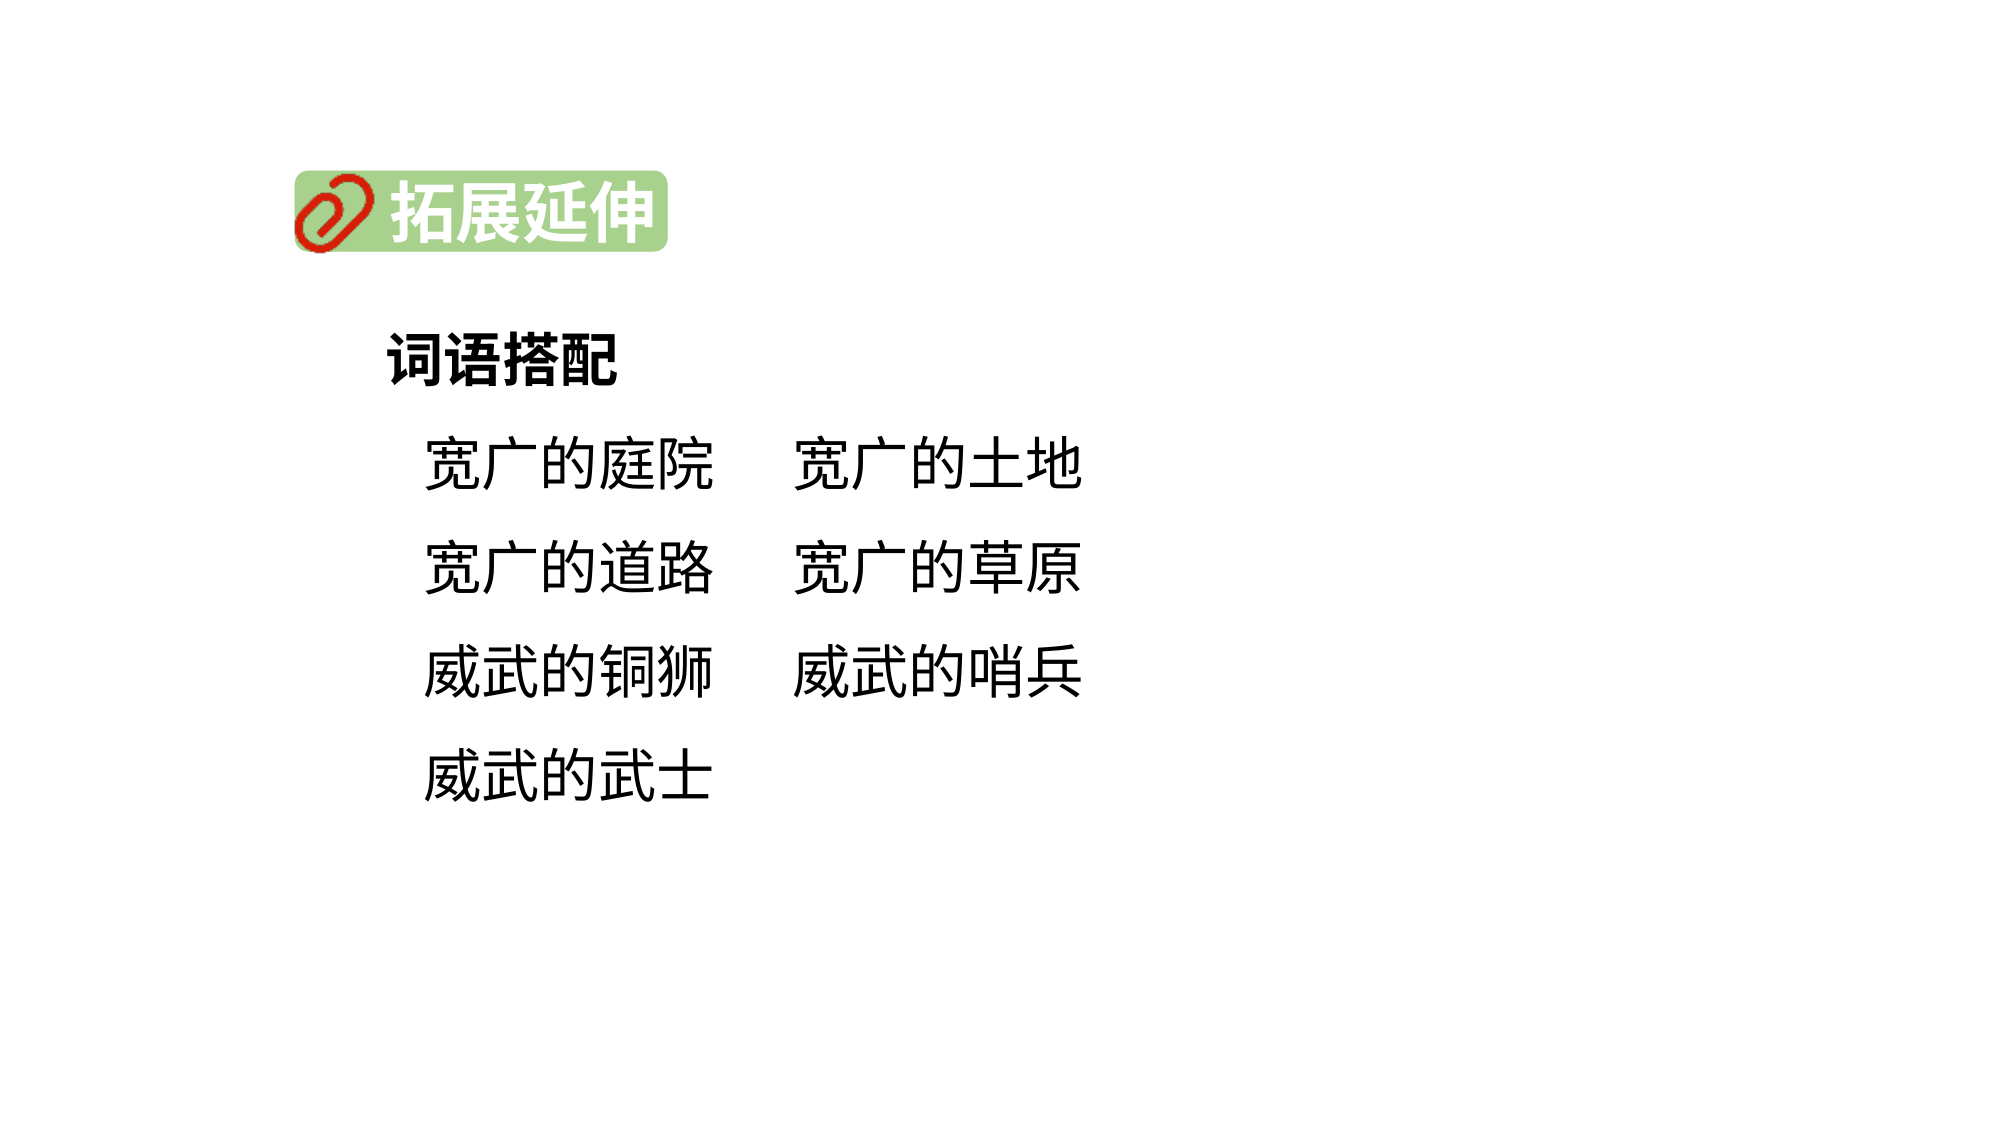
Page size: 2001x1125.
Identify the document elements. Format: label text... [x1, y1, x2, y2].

text_box 拓展延伸 [374, 163, 688, 259]
picture [289, 168, 379, 258]
list 词语搭配 宽广的庭院 宽广的土地 宽广的道路 宽广的草原 威武的铜狮 威武的哨兵 威武的武士 [374, 303, 1480, 709]
